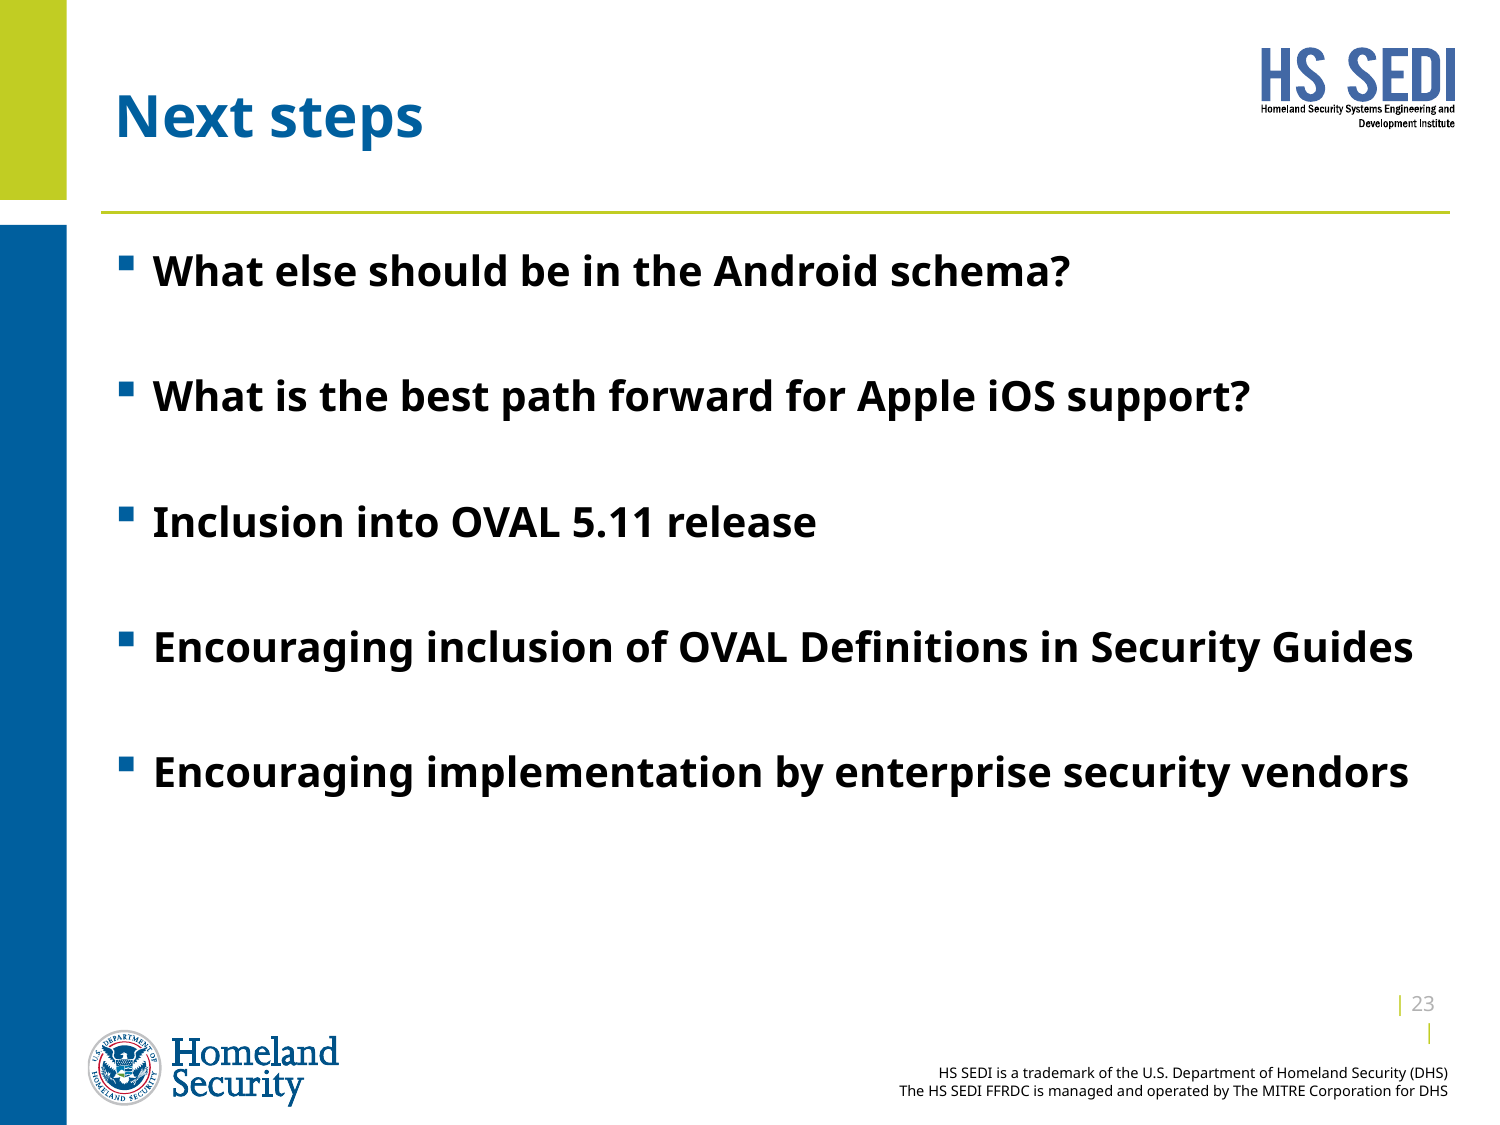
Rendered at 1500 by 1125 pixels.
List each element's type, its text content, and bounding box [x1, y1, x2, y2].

list What else should be in the Android schema? What is the best path forward for Apple iOS support? Inclusion into OVAL 5.11 release Encouraging inclusion of OVAL Definitions in Security Guides Encouraging implementation by enterprise security vendors [99, 237, 1450, 1005]
slide_number | 22 | [1368, 1021, 1450, 1052]
title Next steps [99, 45, 1248, 188]
